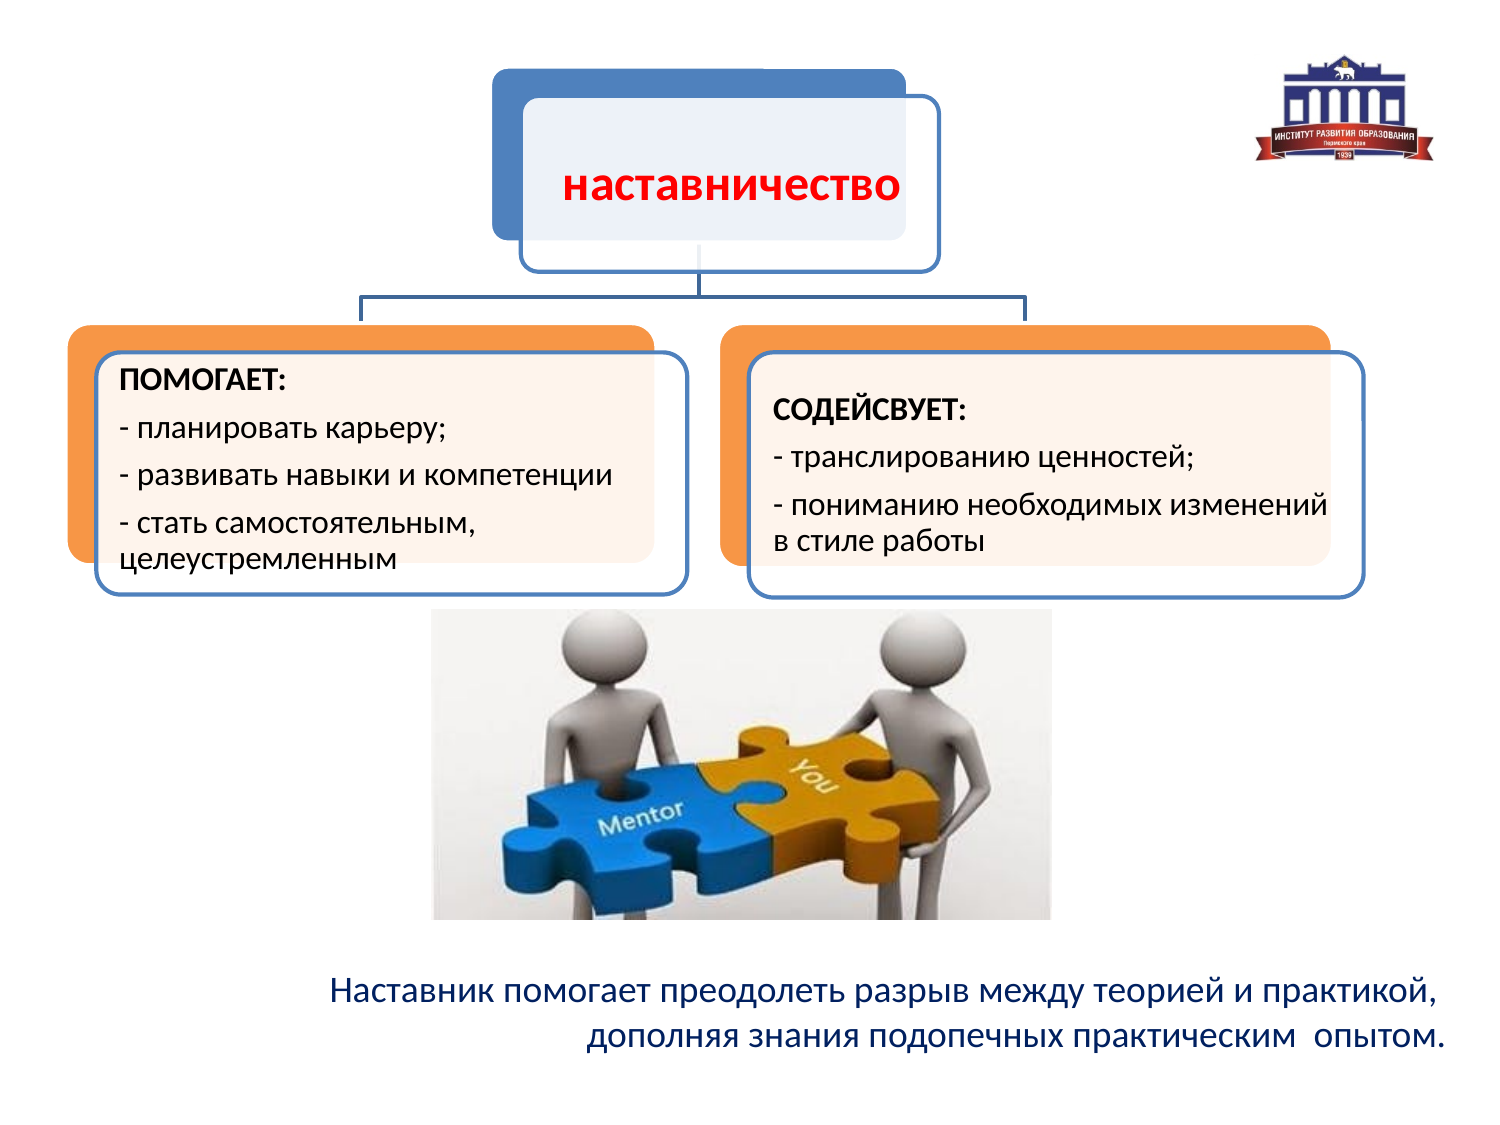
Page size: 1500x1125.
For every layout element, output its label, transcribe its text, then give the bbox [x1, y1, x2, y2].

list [430, 609, 1052, 921]
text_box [64, 66, 1365, 599]
picture [1253, 54, 1434, 162]
title Наставник помогает преодолеть разрыв между теорией и практикой, дополняя знания подопечных практическим опытом. [112, 940, 1463, 1080]
